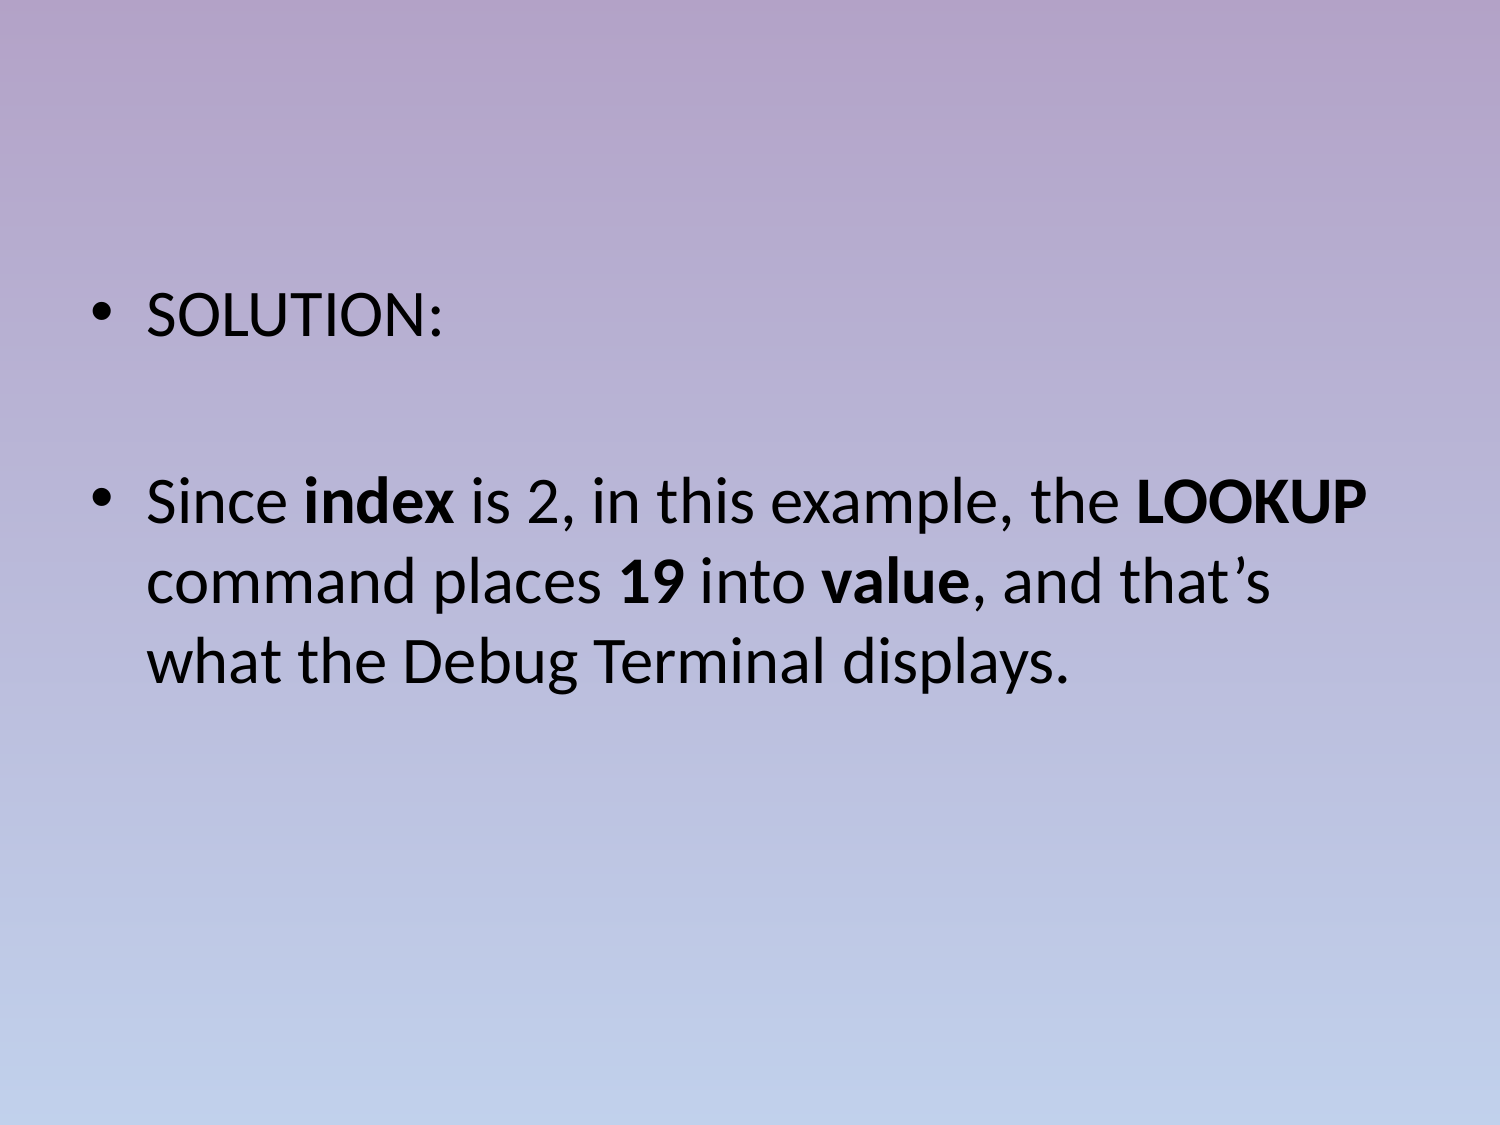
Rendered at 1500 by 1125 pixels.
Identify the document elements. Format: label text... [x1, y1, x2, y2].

list SOLUTION: Since index is 2, in this example, the LOOKUP command places 19 into value, and that’s what the Debug Terminal displays. [75, 262, 1425, 1005]
